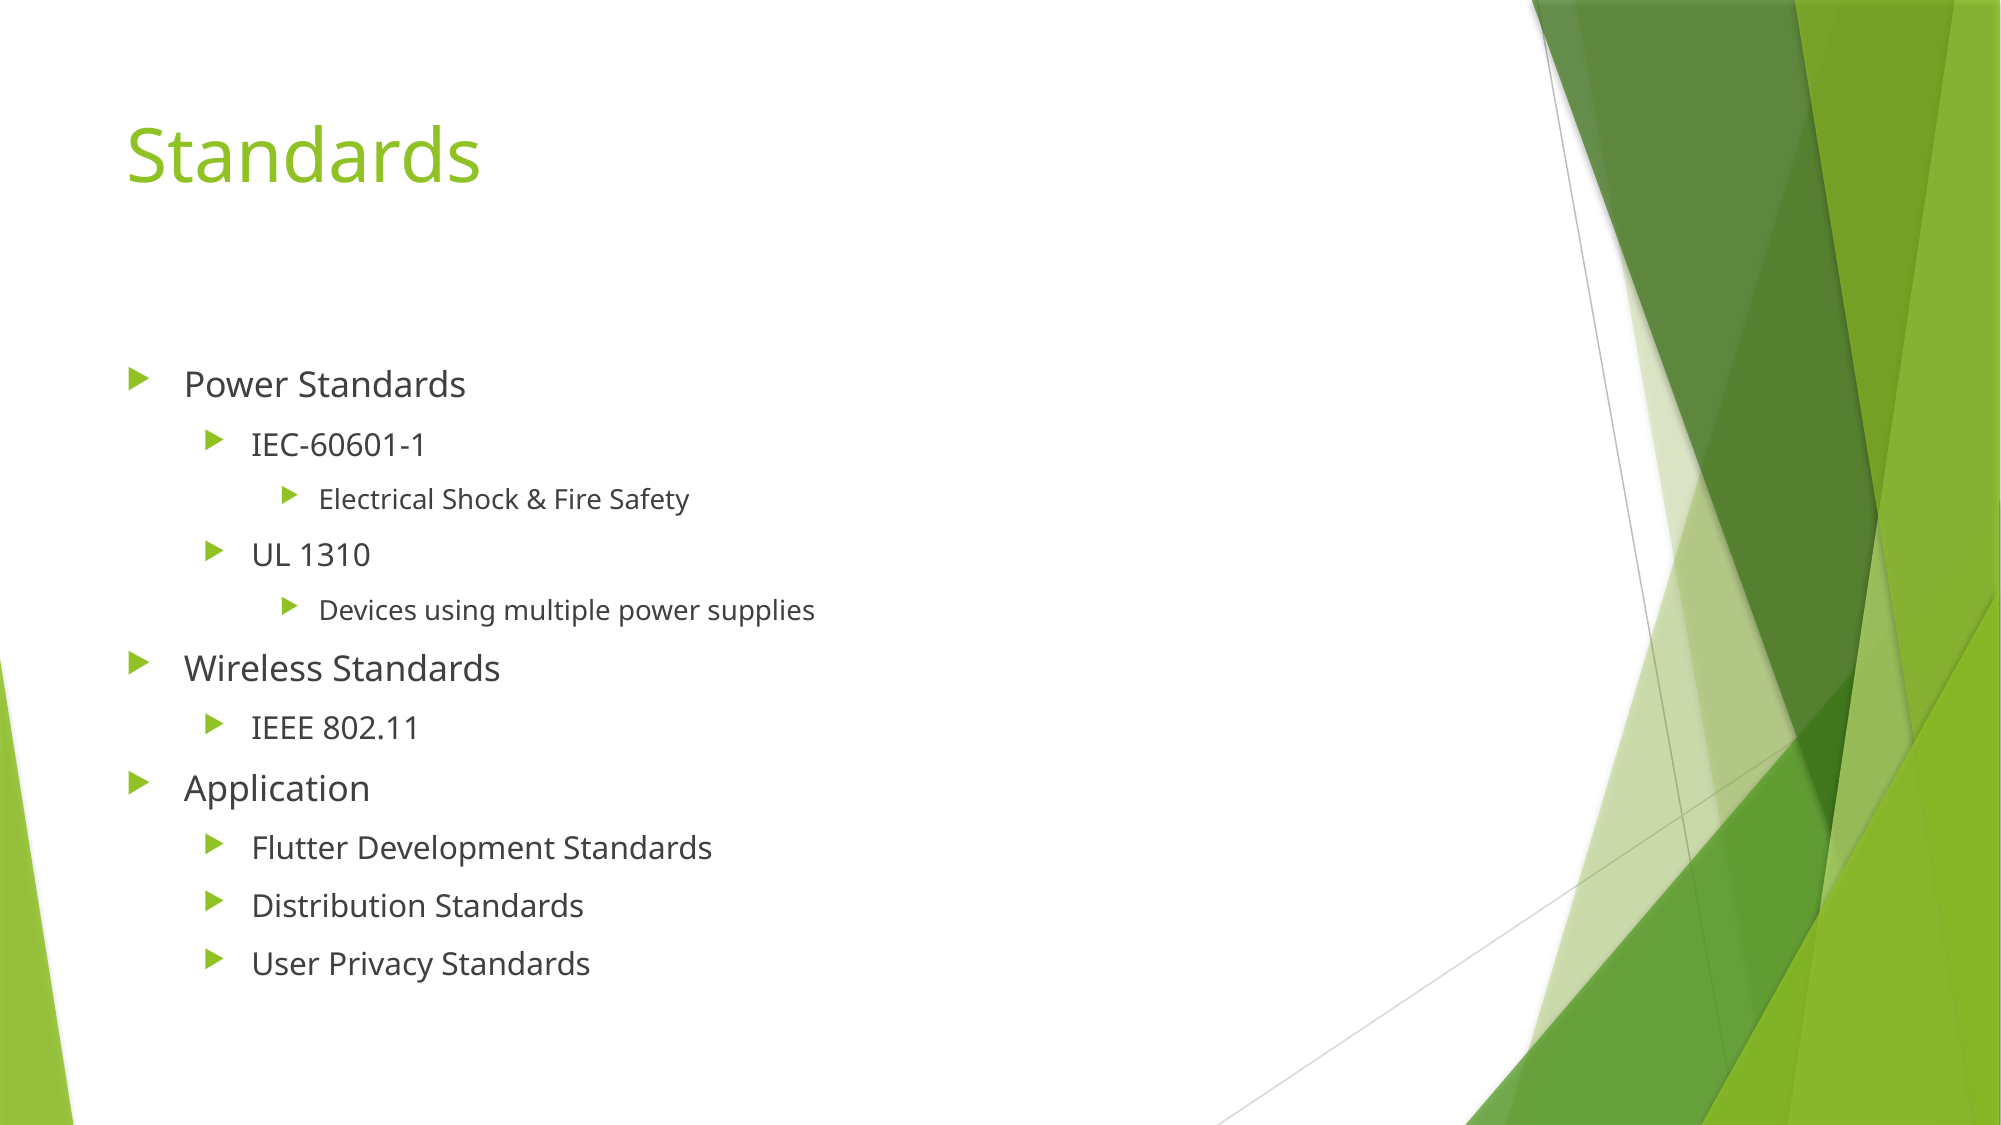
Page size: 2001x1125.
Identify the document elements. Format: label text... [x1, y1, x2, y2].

list Power Standards IEC-60601-1 Electrical Shock & Fire Safety UL 1310 Devices using multiple power supplies Wireless Standards IEEE 802.11 Application Flutter Development Standards Distribution Standards User Privacy Standards [111, 354, 1522, 992]
title Standards [111, 99, 1522, 317]
